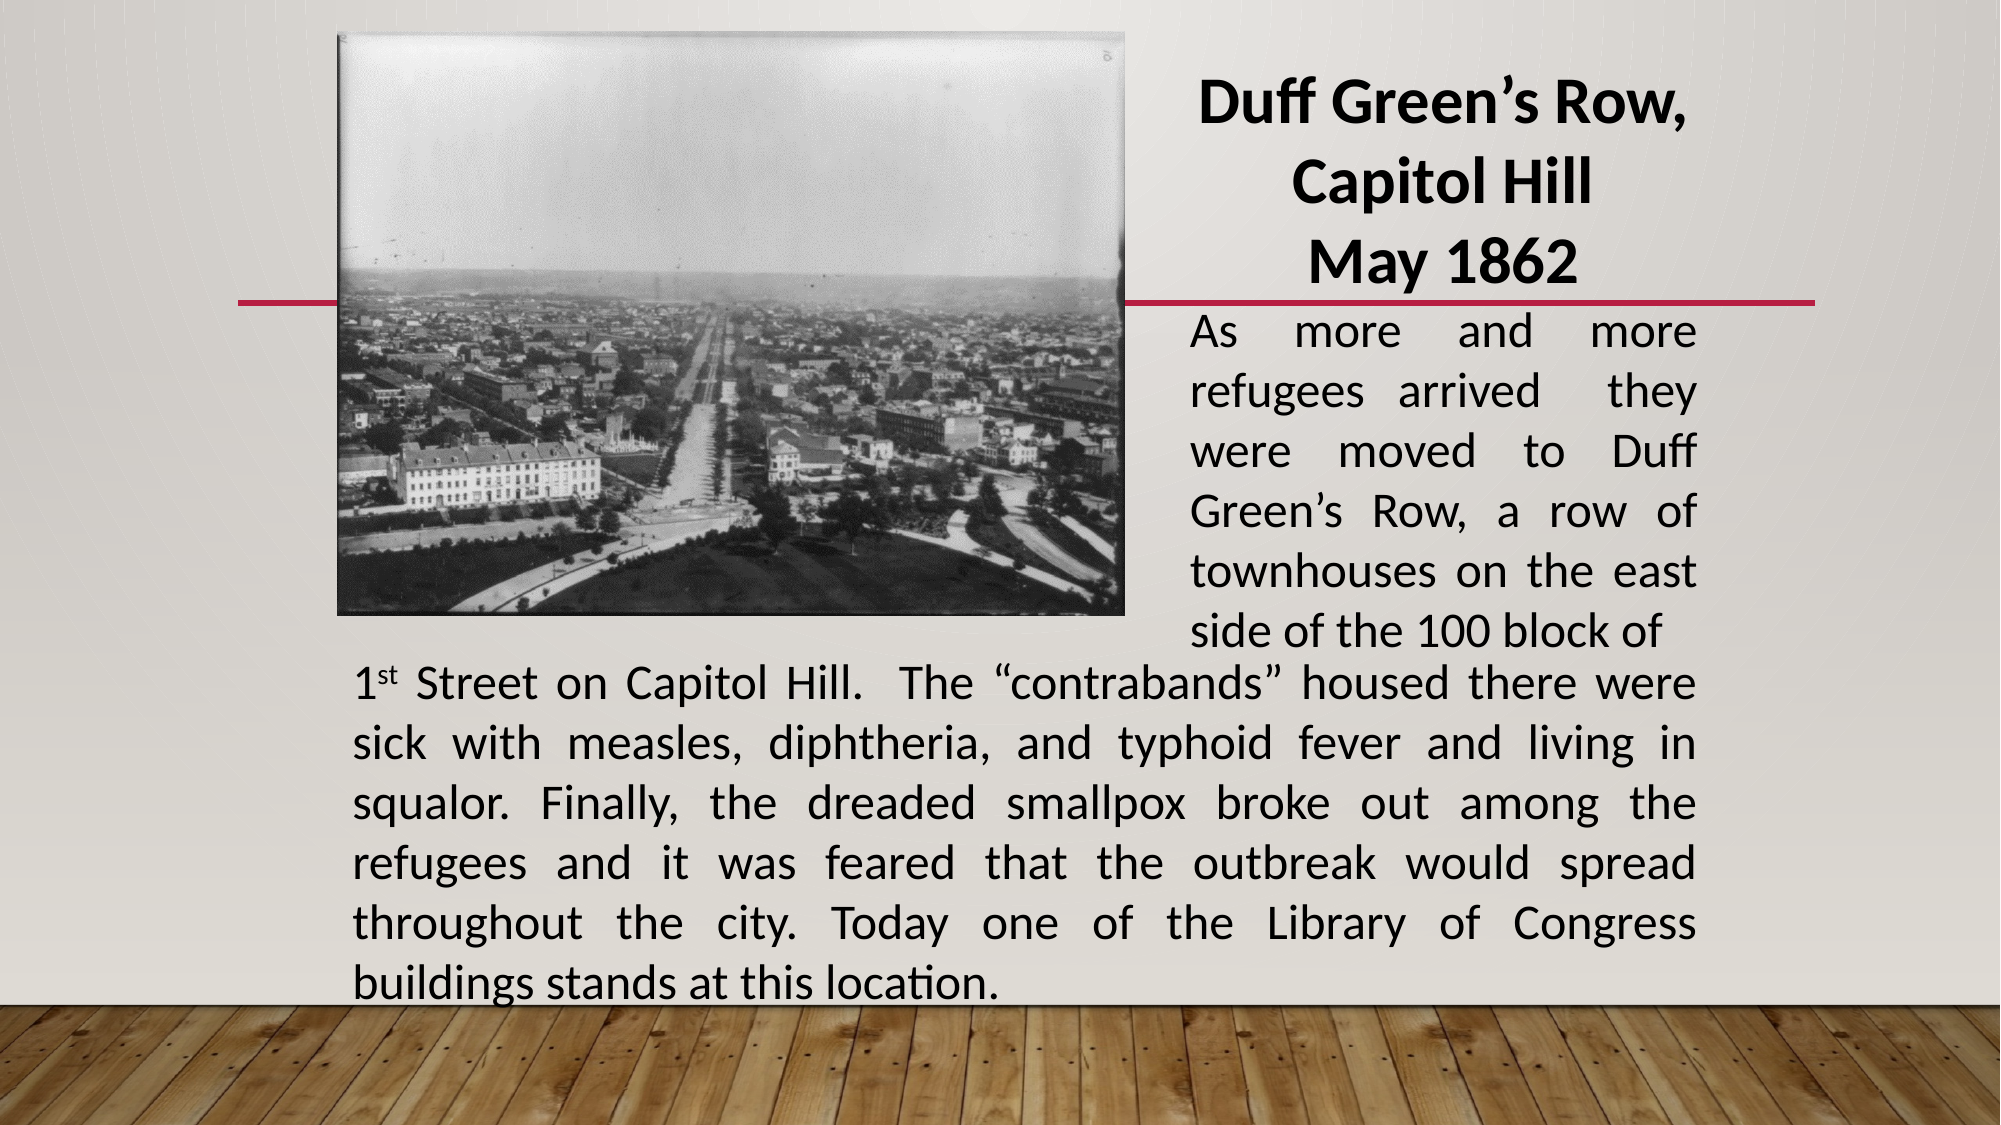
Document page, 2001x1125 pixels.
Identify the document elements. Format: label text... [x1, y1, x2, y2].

picture [0, 1005, 2000, 1125]
text_box 1st Street on Capitol Hill. The “contrabands” housed there were sick with measles, diphtheria, and typhoid fever and living in squalor. Finally, the dreaded smallpox broke out among the refugees and it was feared that the outbreak would spread throughout the city. Today one of the Library of Congress buildings stands at this location. [337, 642, 1713, 1018]
text_box Duff Green’s Row, Capitol Hill May 1862 As more and more refugees arrived they were moved to Duff Green’s Row, a row of townhouses on the east side of the 100 block of [1174, 49, 1713, 745]
picture [337, 30, 1126, 616]
